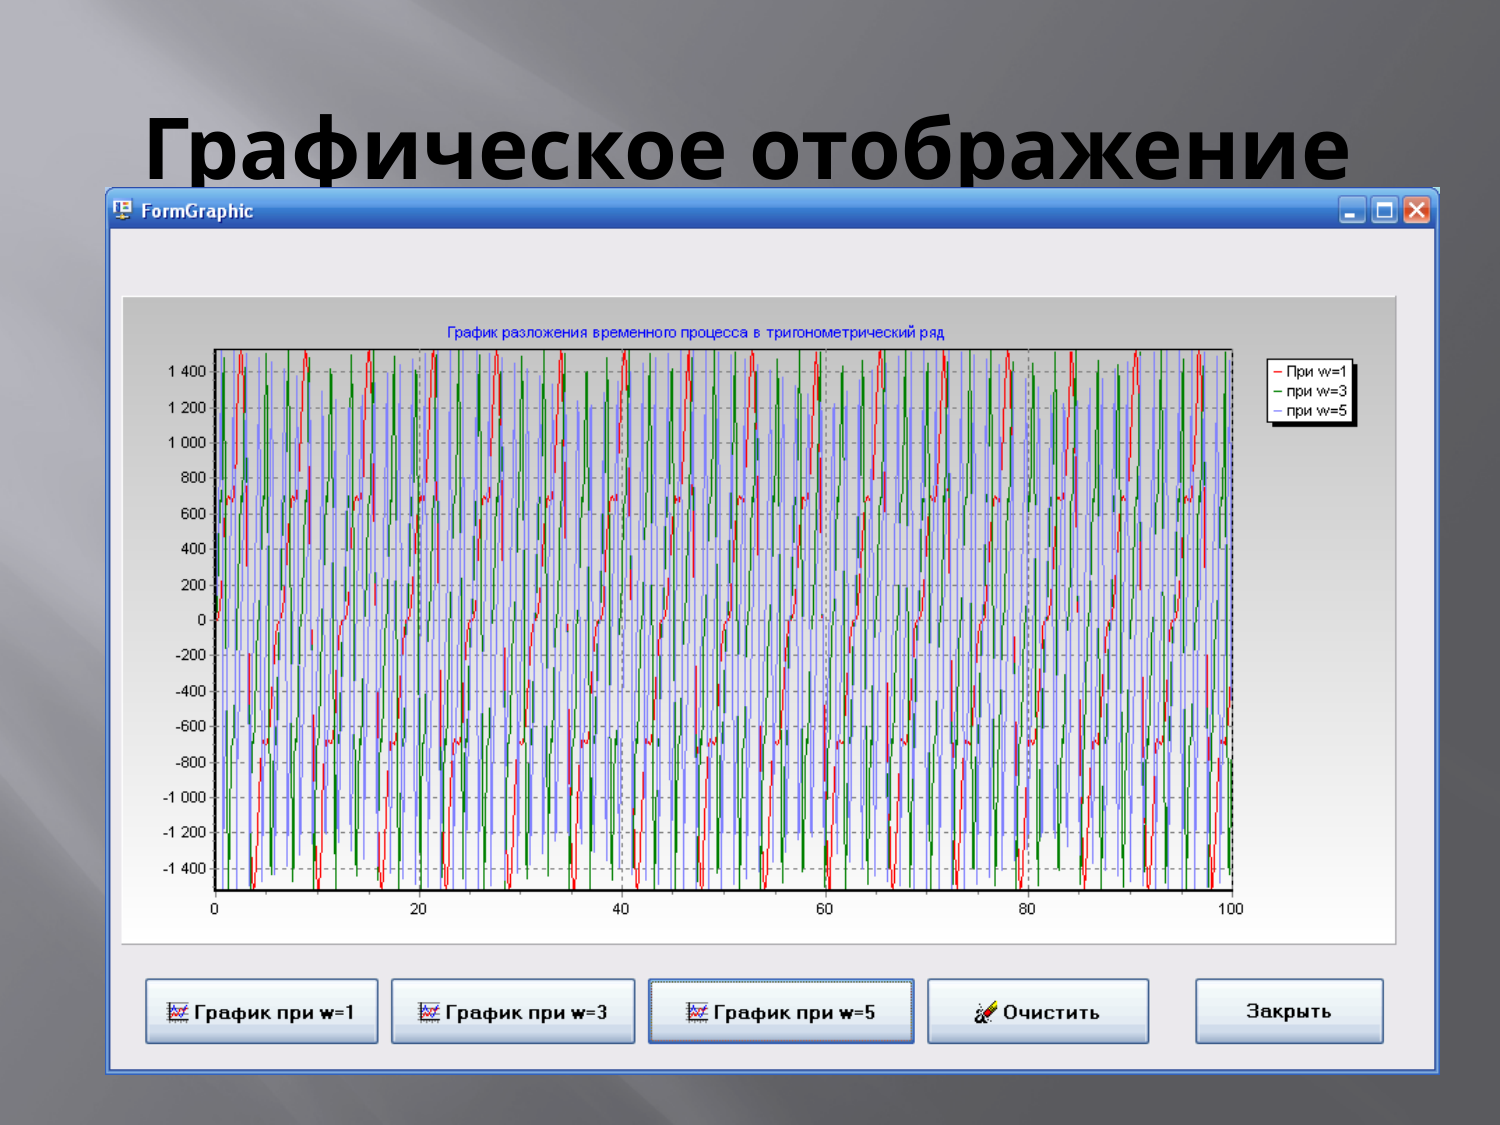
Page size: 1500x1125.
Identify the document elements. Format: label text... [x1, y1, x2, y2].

title Графическое отображение [105, 93, 1390, 187]
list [105, 187, 1440, 1076]
